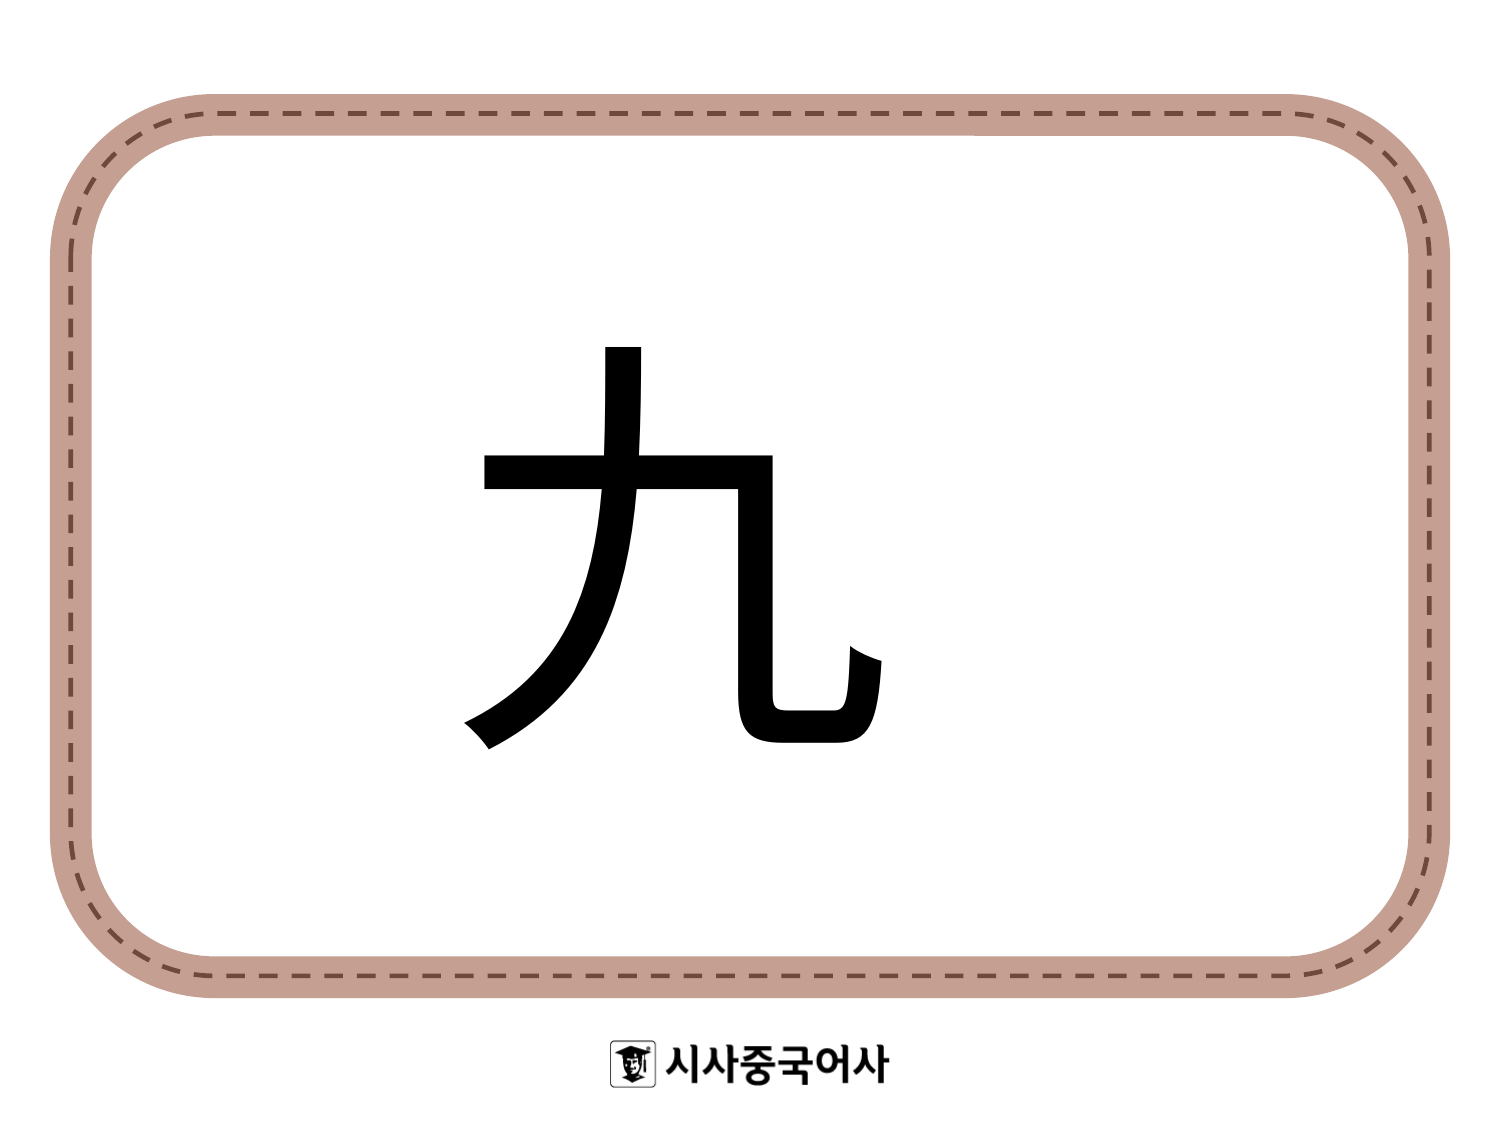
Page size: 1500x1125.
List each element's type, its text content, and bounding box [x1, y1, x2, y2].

picture [602, 1034, 898, 1094]
text_box 九 [145, 189, 1354, 853]
